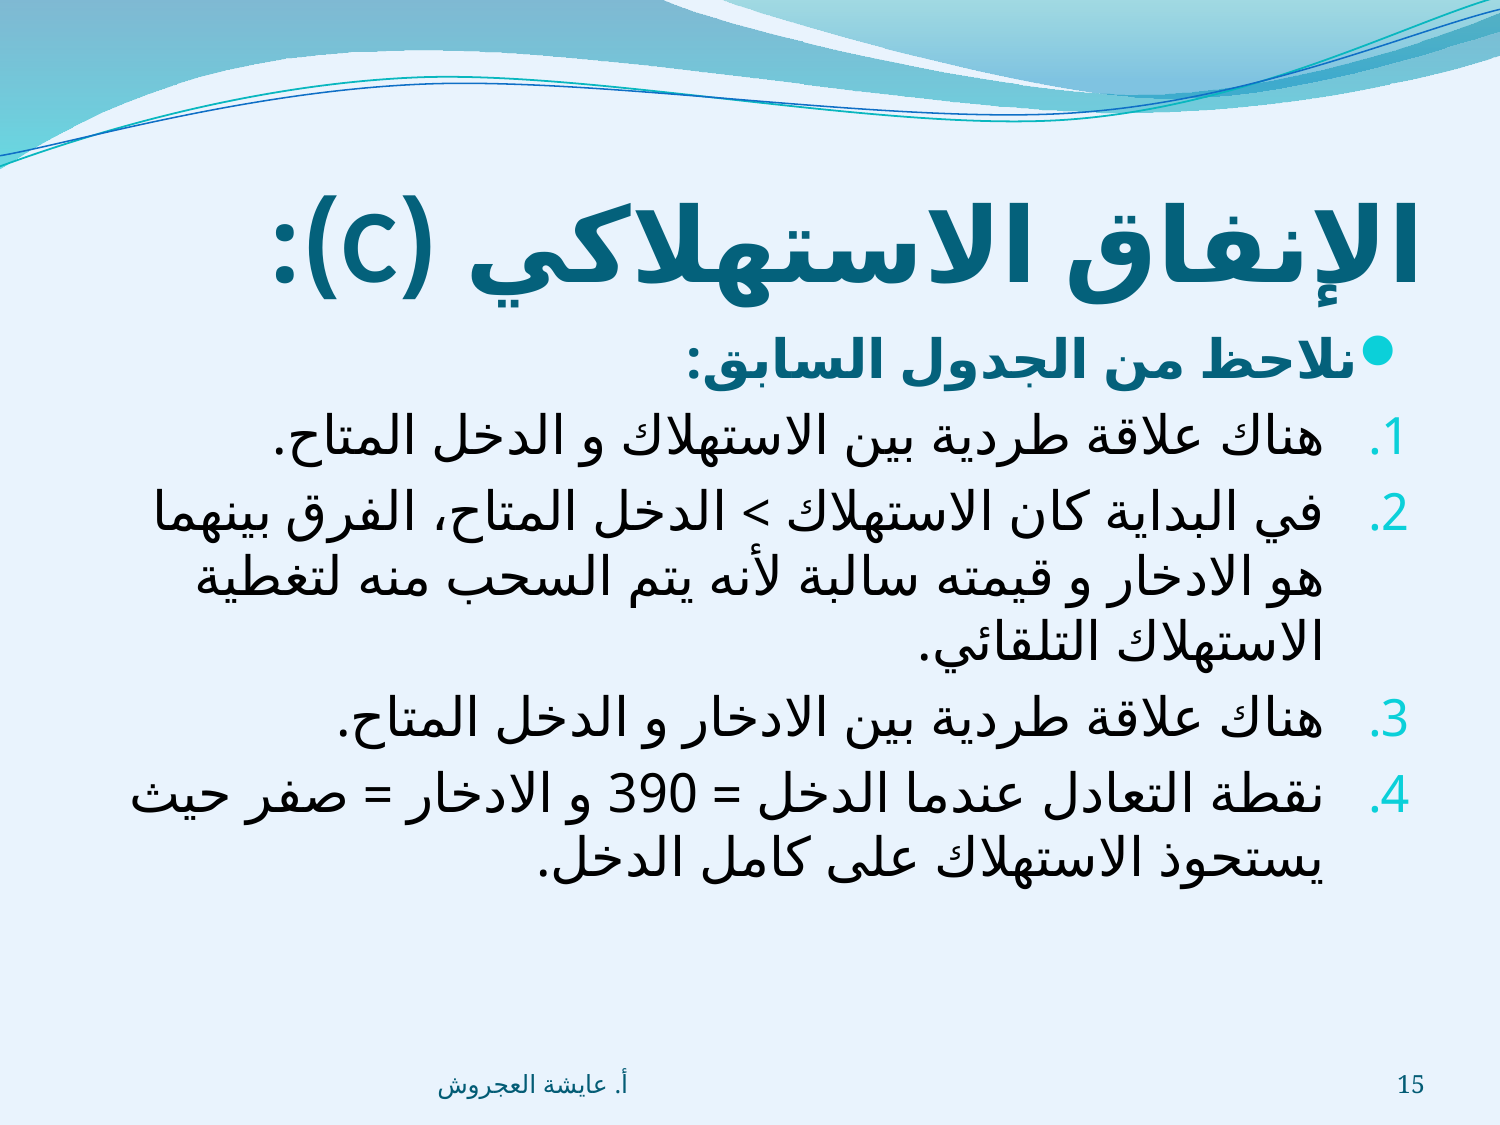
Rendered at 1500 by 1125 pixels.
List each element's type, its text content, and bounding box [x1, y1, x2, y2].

footer أ. عايشة العجروش [437, 1042, 988, 1103]
slide_number 15 [1299, 1042, 1425, 1103]
list نلاحظ من الجدول السابق: هناك علاقة طردية بين الاستهلاك و الدخل المتاح. في البداية كان الاستهلاك > الدخل المتاح، الفرق بينهما هو الادخار و قيمته سالبة لأنه يتم السحب منه لتغطية الاستهلاك التلقائي. هناك علاقة طردية بين الادخار و الدخل المتاح. نقطة التعادل عندما الدخل = 390 و الادخار = صفر حيث يستحوذ الاستهلاك على كامل الدخل. [75, 317, 1425, 1038]
title الإنفاق الاستهلاكي (C): [75, 115, 1425, 303]
